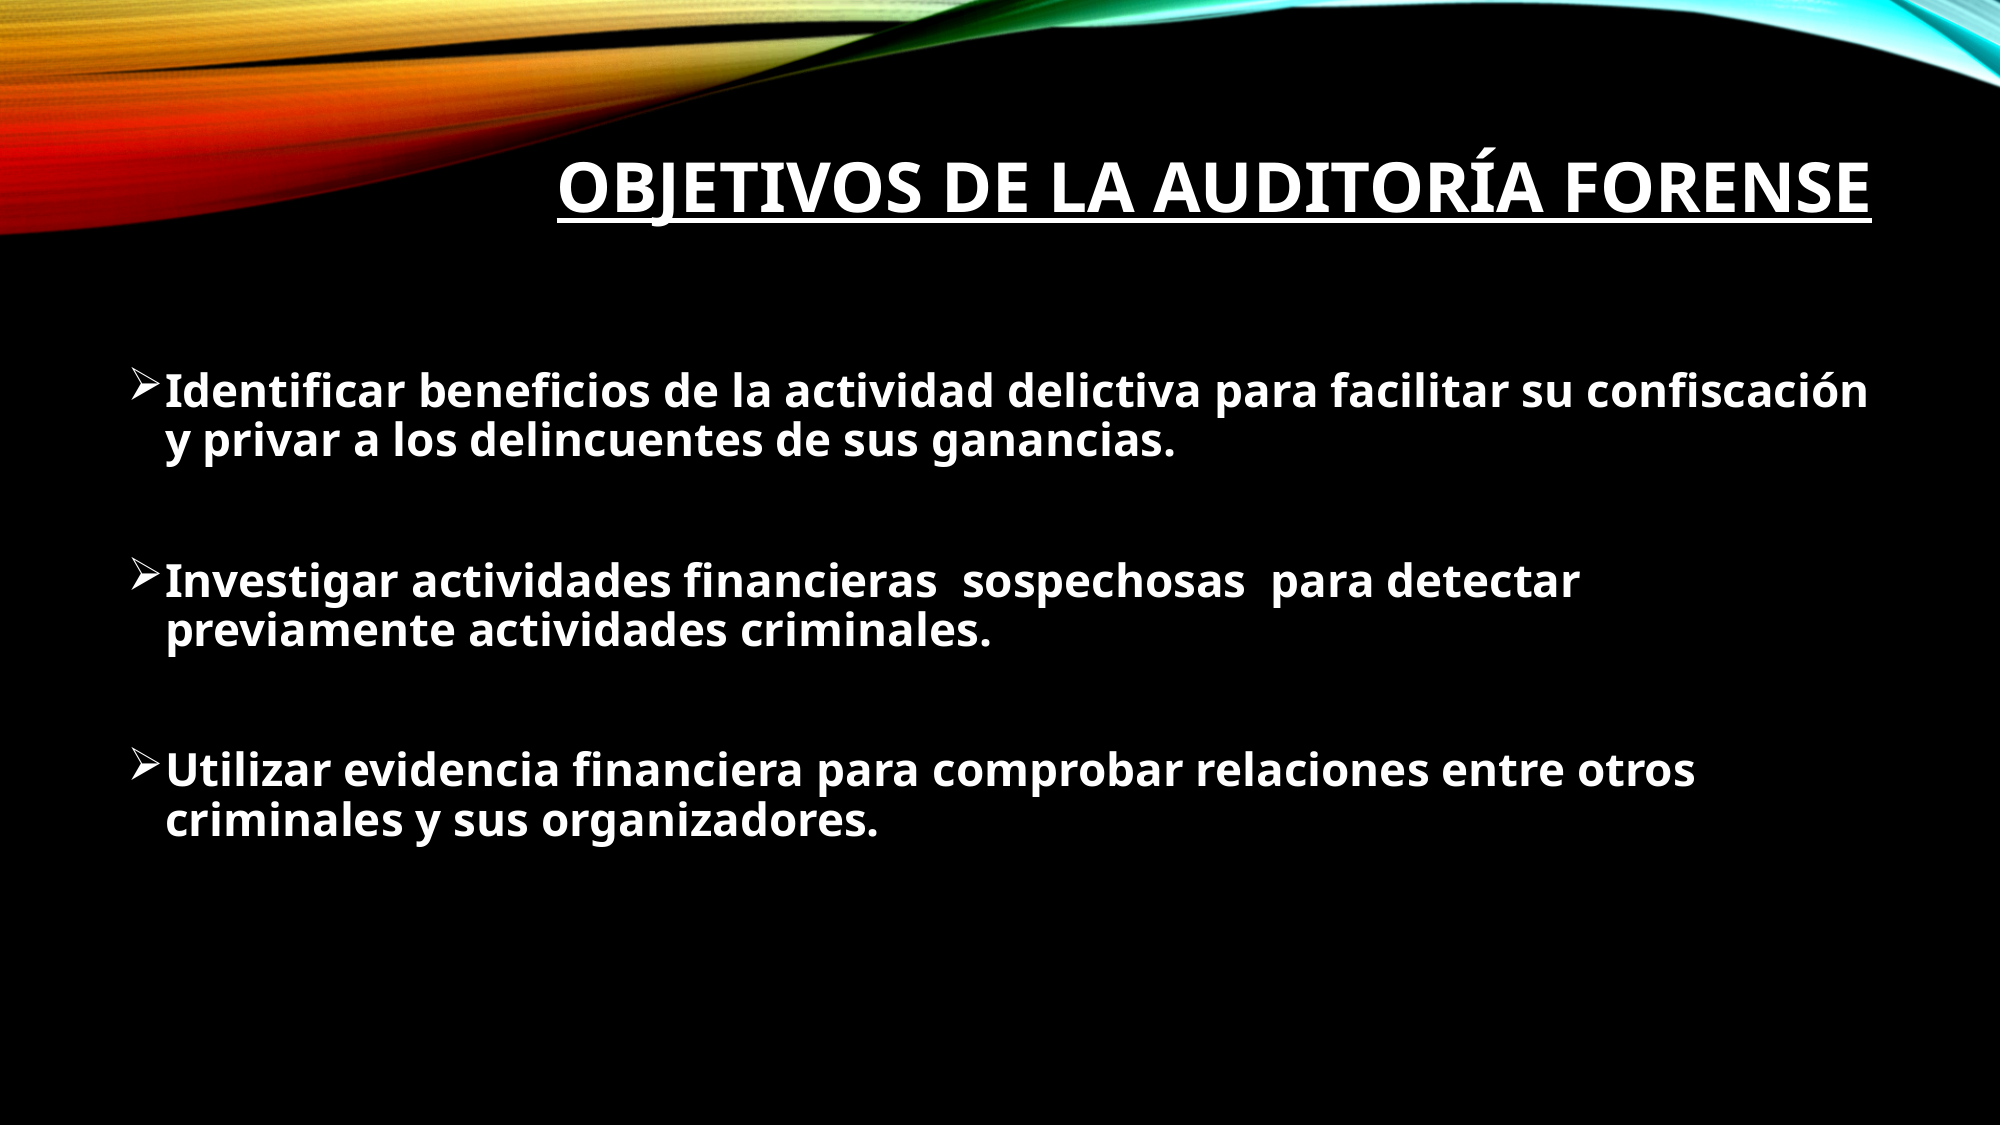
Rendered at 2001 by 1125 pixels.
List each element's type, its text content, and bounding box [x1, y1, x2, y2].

picture [0, 0, 2000, 237]
list Identificar beneficios de la actividad delictiva para facilitar su confiscación y privar a los delincuentes de sus ganancias. Investigar actividades financieras sospechosas para detectar previamente actividades criminales. Utilizar evidencia financiera para comprobar relaciones entre otros criminales y sus organizadores. [112, 360, 1888, 1021]
title OBJETIVOS de la Auditoría Forense [474, 125, 1888, 338]
